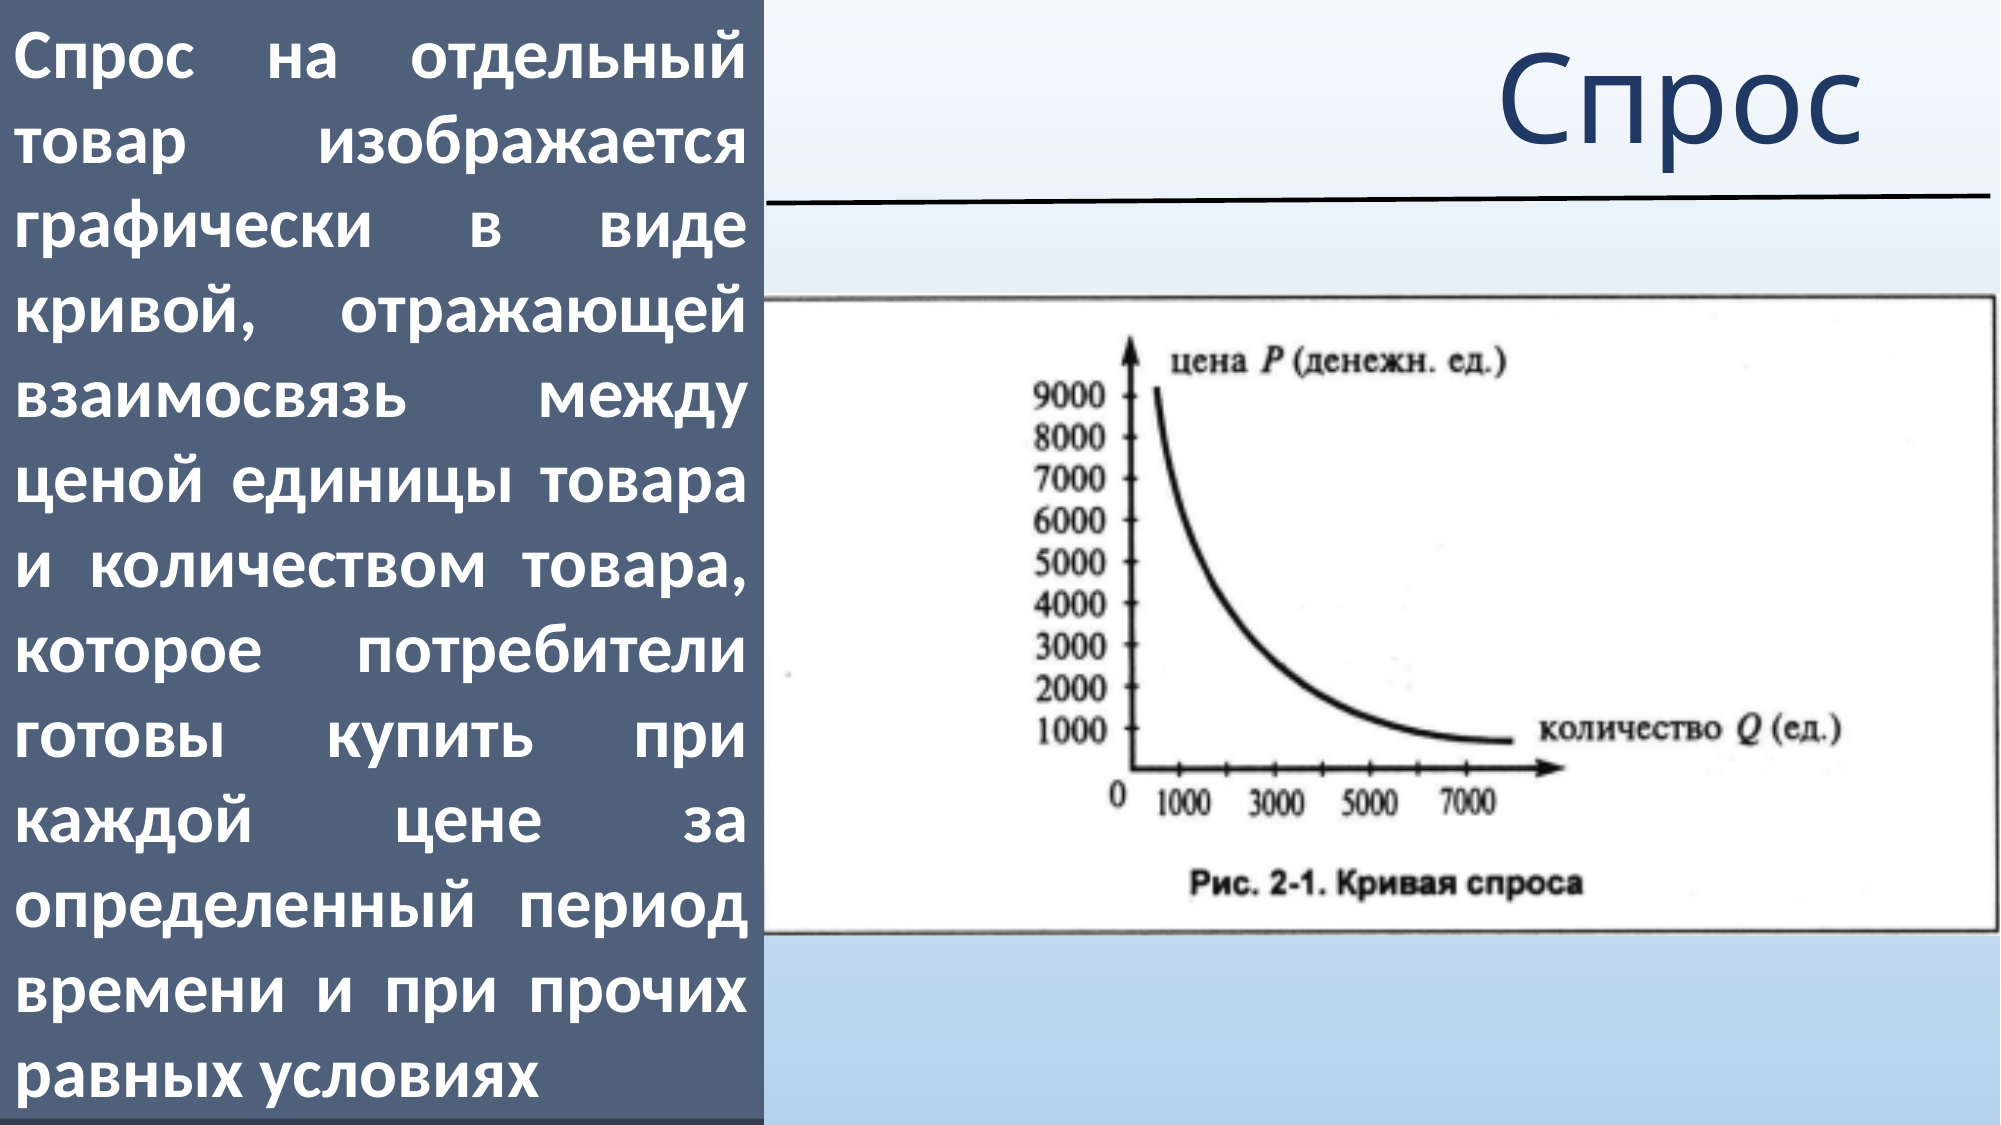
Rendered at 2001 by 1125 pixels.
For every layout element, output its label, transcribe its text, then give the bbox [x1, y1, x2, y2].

text_box Спрос [1309, 11, 1880, 177]
text_box [0, 1119, 764, 1125]
text_box Спрос на отдельный товар изображается графически в виде кривой, отражающей взаимосвязь между ценой единицы товара и количеством товара, которое потребители готовы купить при каждой цене за определенный период времени и при прочих равных условиях [0, 0, 764, 1119]
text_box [766, 195, 1991, 204]
picture [733, 293, 2000, 936]
